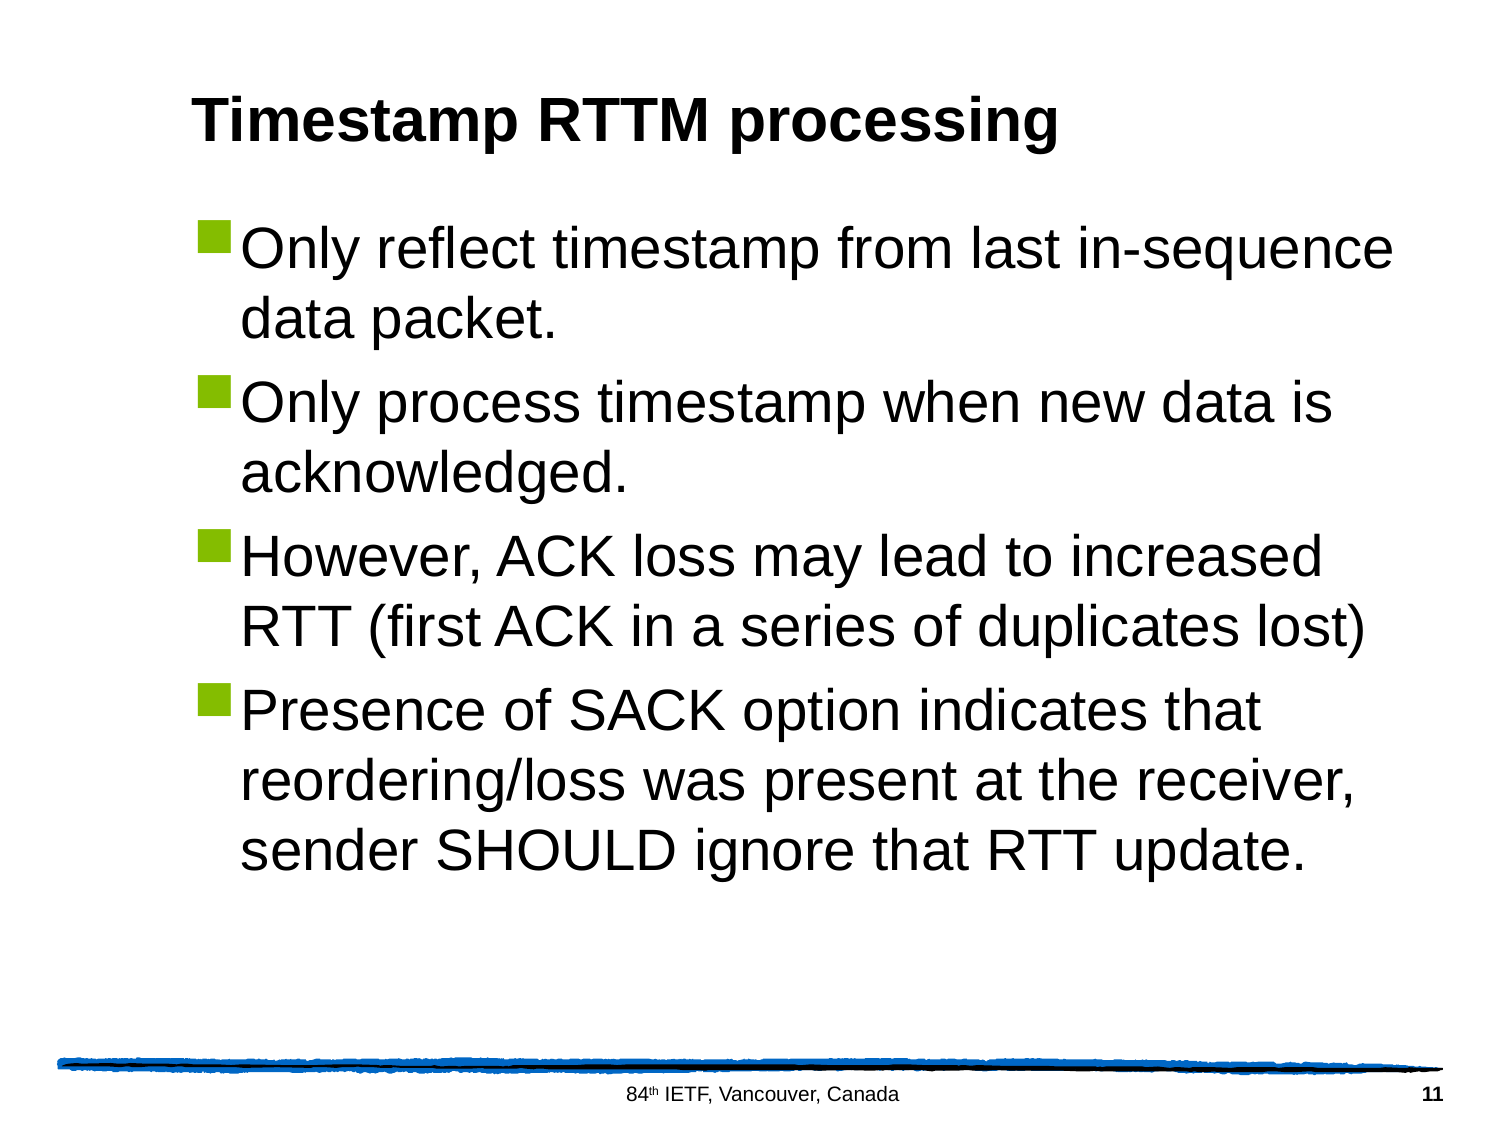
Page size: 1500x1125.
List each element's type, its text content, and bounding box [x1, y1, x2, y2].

list Only reflect timestamp from last in-sequence data packet. Only process timestamp when new data is acknowledged. However, ACK loss may lead to increased RTT (first ACK in a series of duplicates lost) Presence of SACK option indicates that reordering/loss was present at the receiver, sender SHOULD ignore that RTT update. [191, 209, 1440, 1038]
title Timestamp RTTM processing [191, 57, 1441, 176]
footer 84th IETF, Vancouver, Canada [463, 1073, 1063, 1112]
slide_number 11 [1346, 1072, 1460, 1111]
